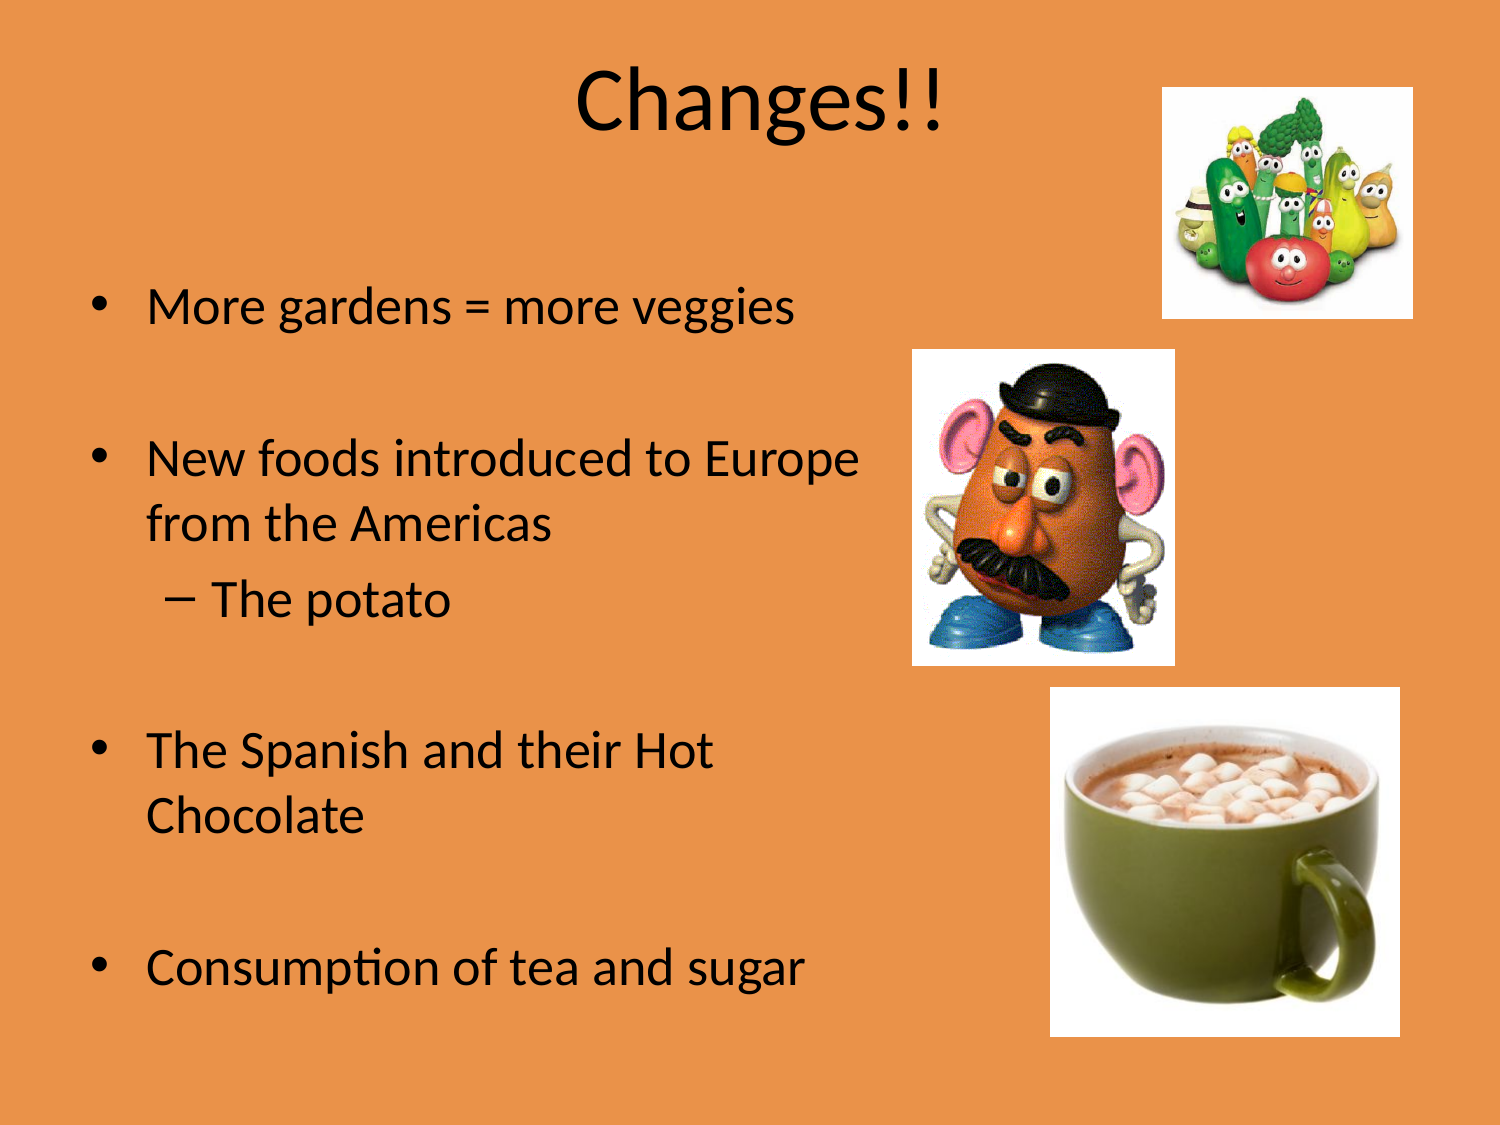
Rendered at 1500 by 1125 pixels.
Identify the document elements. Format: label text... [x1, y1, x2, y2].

list More gardens = more veggies New foods introduced to Europe from the Americas The potato The Spanish and their Hot Chocolate Consumption of tea and sugar [75, 262, 938, 1005]
picture [1049, 687, 1401, 1037]
title Changes!! [87, 0, 1438, 188]
picture [1162, 87, 1413, 319]
picture [912, 349, 1176, 667]
